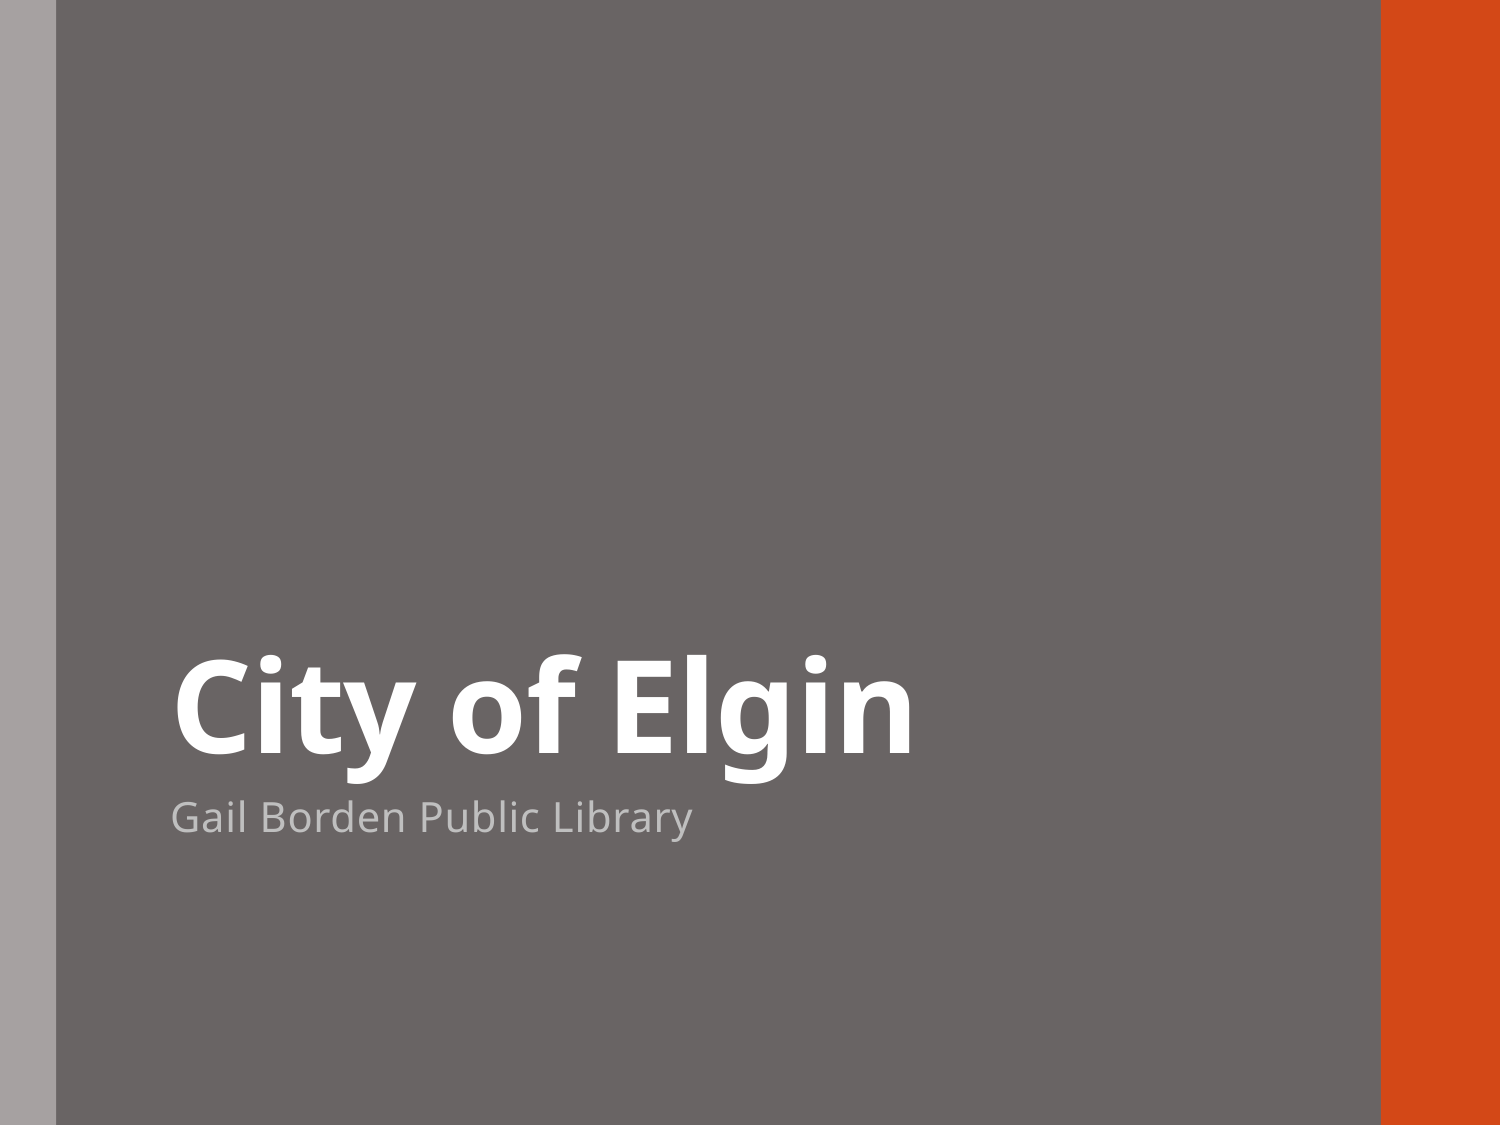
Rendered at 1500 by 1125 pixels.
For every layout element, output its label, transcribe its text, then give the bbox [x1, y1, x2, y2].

subtitle Gail Borden Public Library [155, 787, 1314, 1065]
title City of Elgin [155, 124, 1314, 787]
